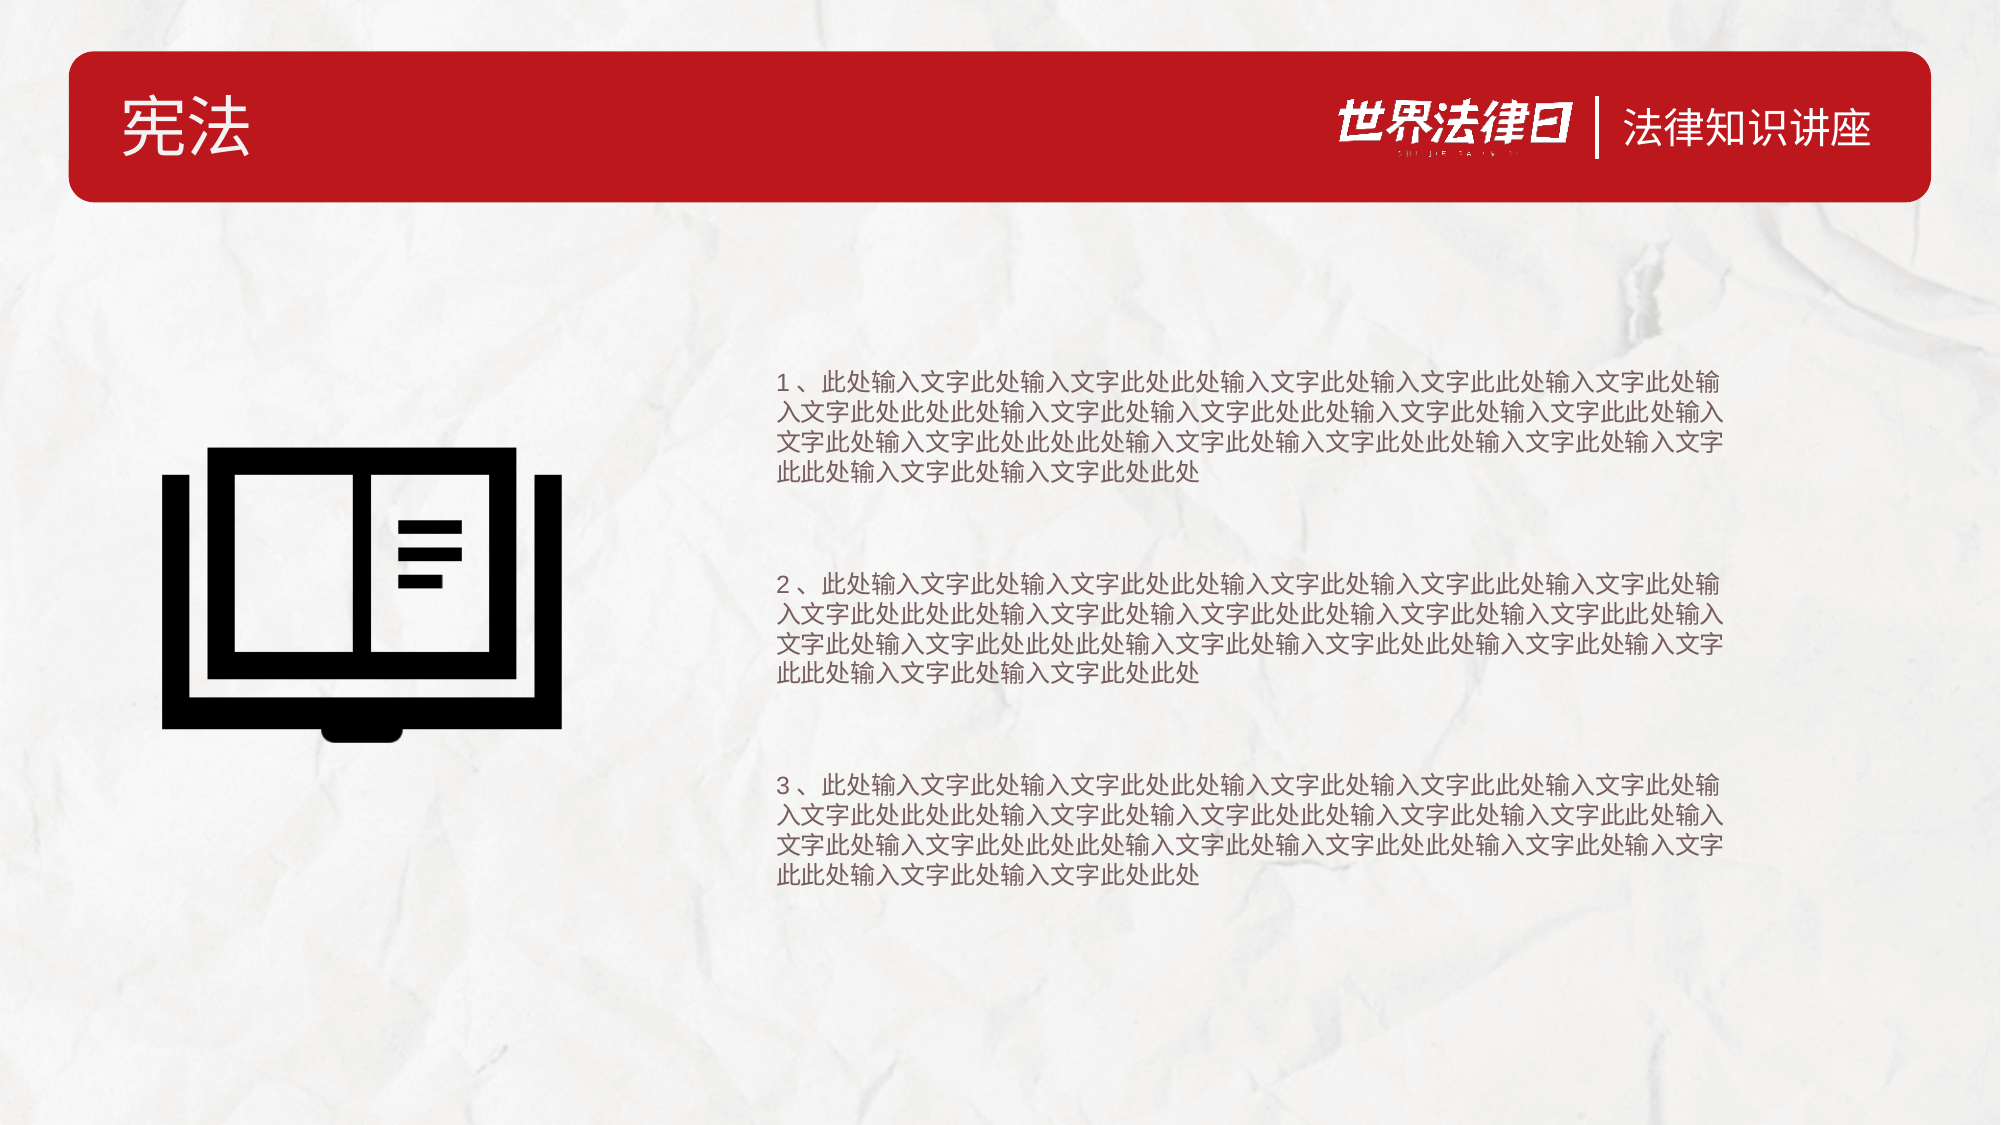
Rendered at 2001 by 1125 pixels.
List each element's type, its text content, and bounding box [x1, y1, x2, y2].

text_box 3、此处输入文字此处输入文字此处此处输入文字此处输入文字此此处输入文字此处输入文字此处此处此处输入文字此处输入文字此处此处输入文字此处输入文字此此处输入文字此处输入文字此处此处此处输入文字此处输入文字此处此处输入文字此处输入文字此此处输入文字此处输入文字此处此处 [761, 761, 1752, 897]
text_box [1338, 93, 1895, 160]
text_box 1、此处输入文字此处输入文字此处此处输入文字此处输入文字此此处输入文字此处输入文字此处此处此处输入文字此处输入文字此处此处输入文字此处输入文字此此处输入文字此处输入文字此处此处此处输入文字此处输入文字此处此处输入文字此处输入文字此此处输入文字此处输入文字此处此处 [761, 359, 1752, 495]
text_box [67, 50, 1933, 204]
picture [0, 0, 2001, 1125]
text_box 2、此处输入文字此处输入文字此处此处输入文字此处输入文字此此处输入文字此处输入文字此处此处此处输入文字此处输入文字此处此处输入文字此处输入文字此此处输入文字此处输入文字此处此处此处输入文字此处输入文字此处此处输入文字此处输入文字此此处输入文字此处输入文字此处此处 [761, 560, 1752, 696]
text_box 宪法 [105, 77, 673, 173]
